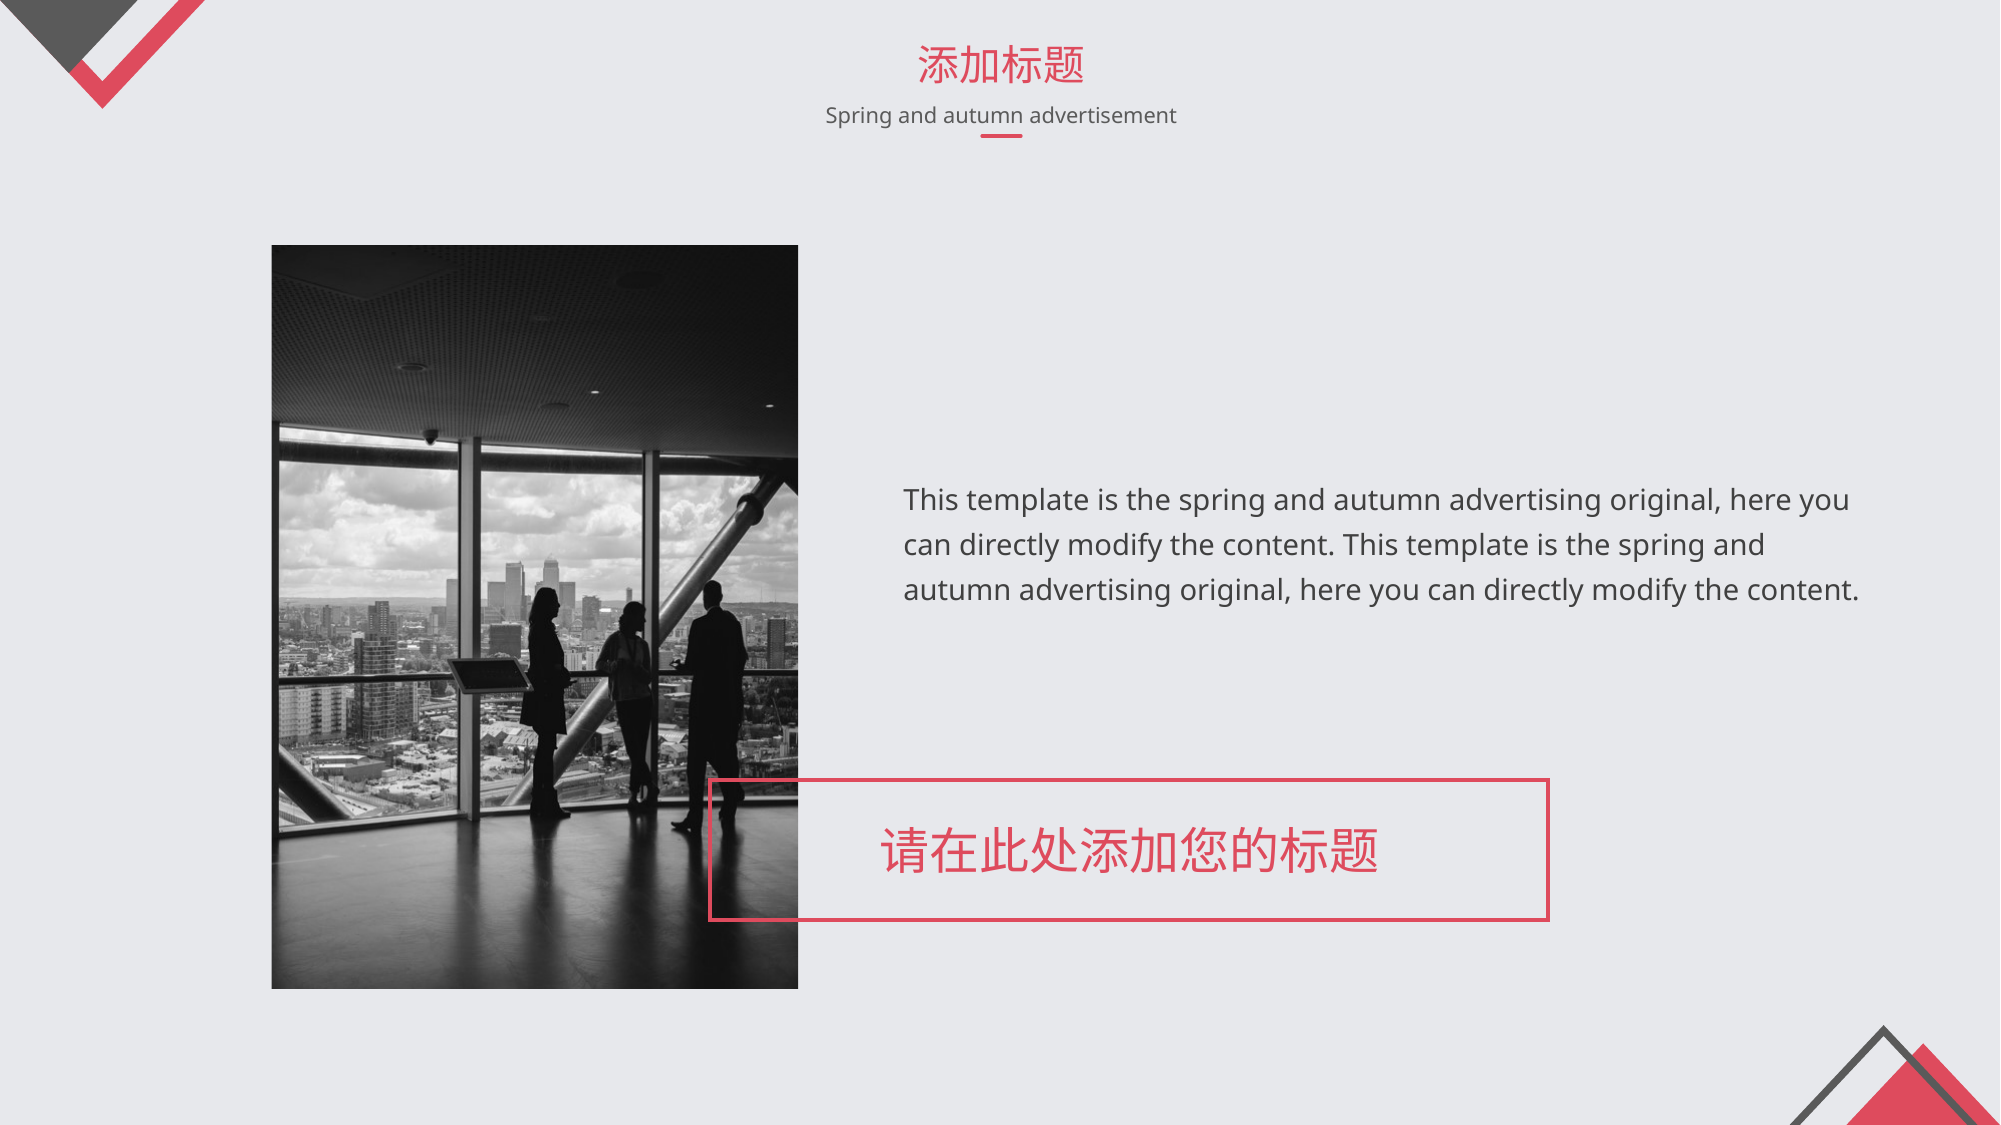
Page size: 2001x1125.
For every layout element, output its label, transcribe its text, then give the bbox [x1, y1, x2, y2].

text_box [0, 0, 205, 109]
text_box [1789, 1024, 2000, 1125]
text_box 请在此处添加您的标题 [843, 812, 1415, 887]
text_box 添加标题 [903, 31, 1100, 86]
text_box [709, 779, 1549, 921]
text_box [271, 244, 799, 989]
text_box This template is the spring and autumn advertising original, here you can directly modify the content. This template is the spring and autumn advertising original, here you can directly modify the content. [888, 463, 1884, 614]
text_box Spring and autumn advertisement [739, 86, 1264, 136]
